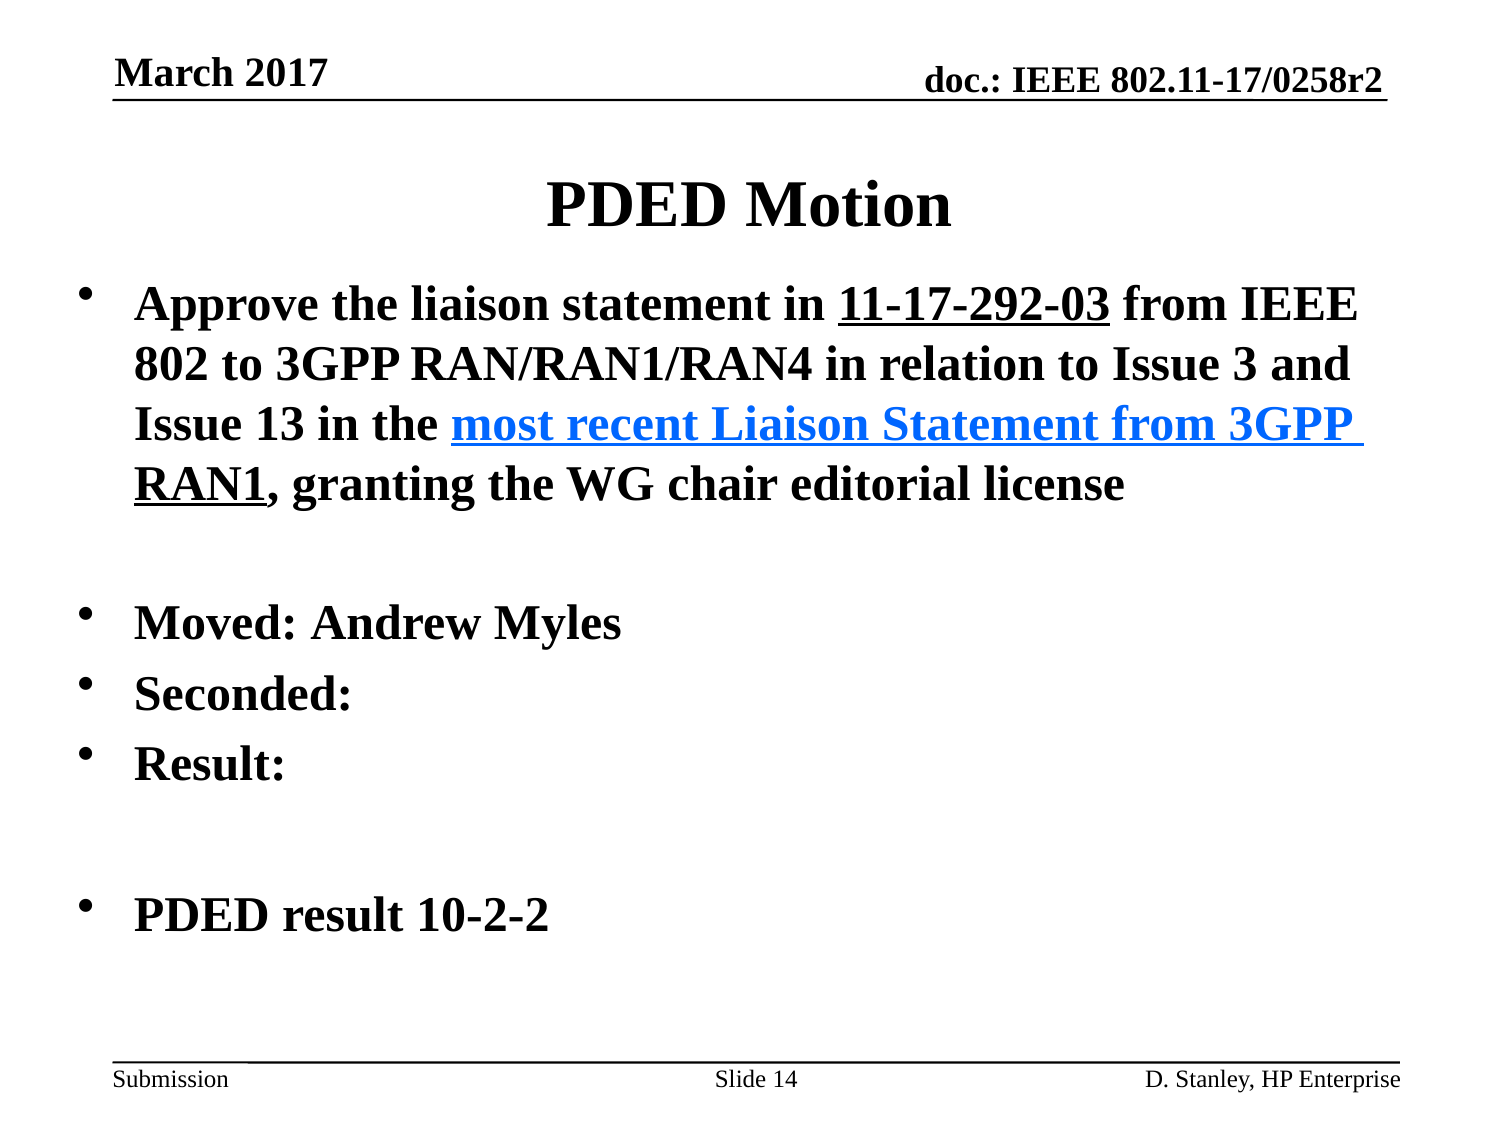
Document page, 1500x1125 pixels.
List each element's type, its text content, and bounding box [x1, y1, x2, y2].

footer D. Stanley, HP Enterprise [878, 1061, 1402, 1093]
slide_number Slide 14 [712, 1061, 800, 1093]
title PDED Motion [112, 112, 1388, 262]
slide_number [114, 49, 423, 95]
list Approve the liaison statement in 11-17-292-03 from IEEE 802 to 3GPP RAN/RAN1/RAN4 in relation to Issue 3 and Issue 13 in the most recent Liaison Statement from 3GPP RAN1, granting the WG chair editorial license Moved: Andrew Myles Seconded: Result: PDED result 10-2-2 [62, 262, 1425, 1050]
